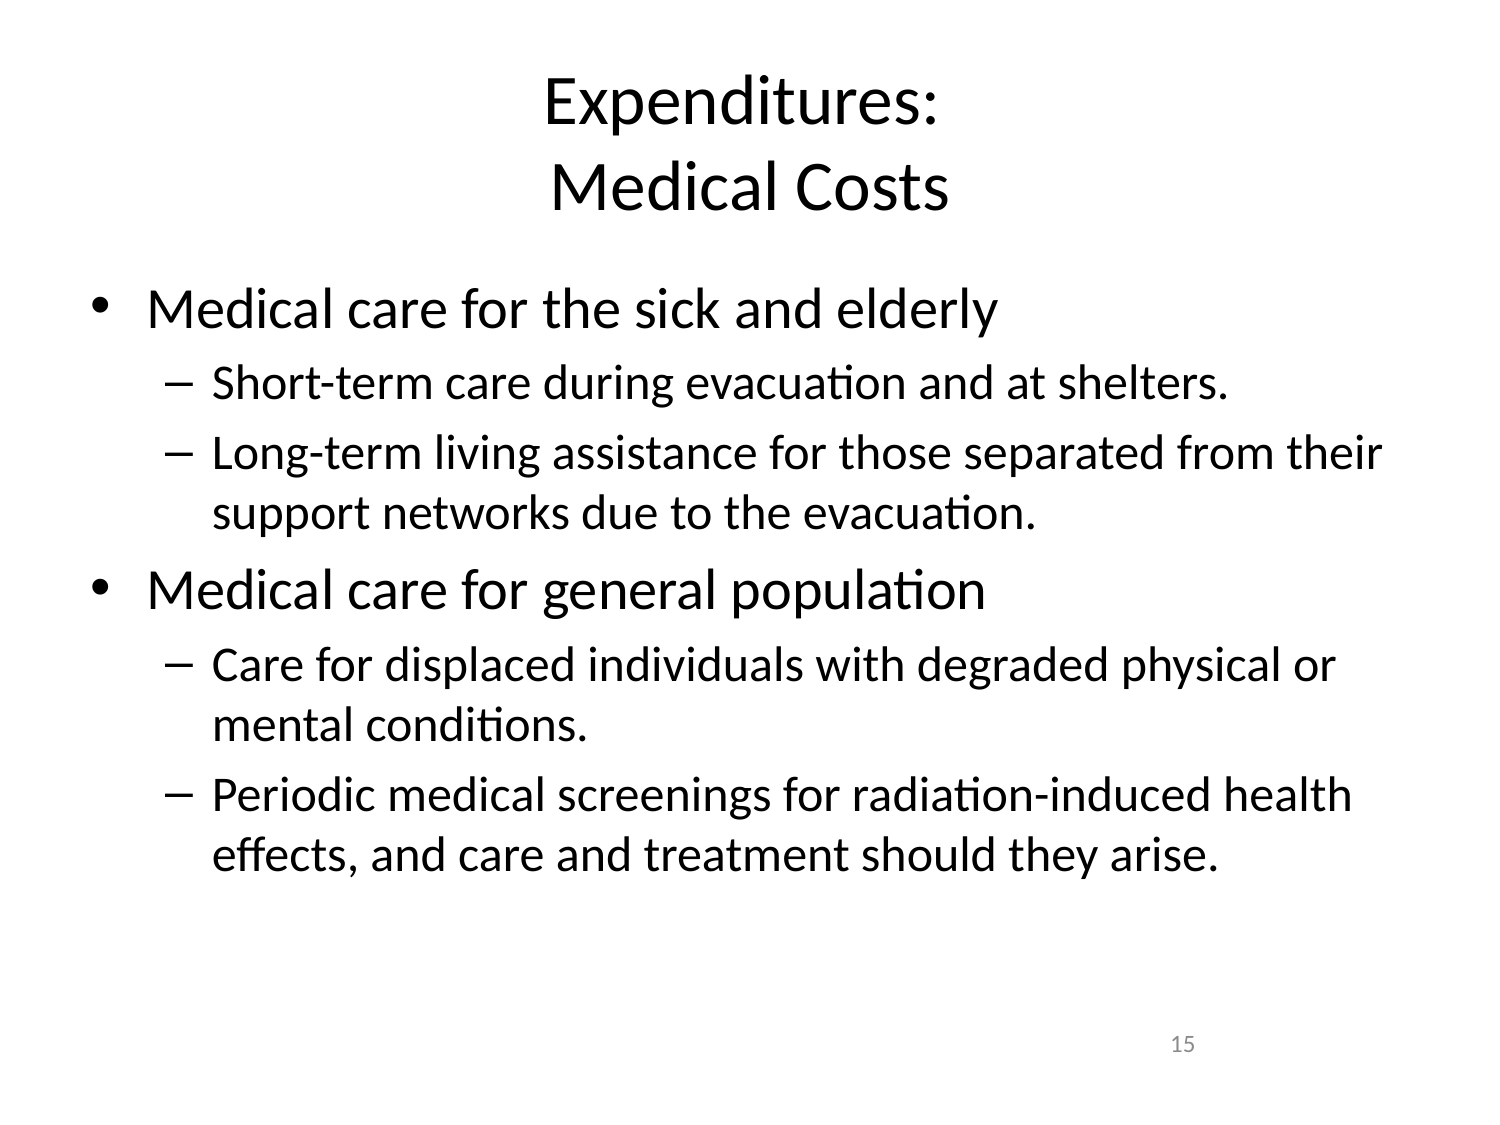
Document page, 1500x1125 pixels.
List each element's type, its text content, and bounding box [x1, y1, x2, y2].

title Expenditures: Medical Costs [75, 45, 1425, 233]
slide_number 15 [1030, 1012, 1211, 1073]
list Medical care for the sick and elderly Short-term care during evacuation and at shelters. Long-term living assistance for those separated from their support networks due to the evacuation. Medical care for general population Care for displaced individuals with degraded physical or mental conditions. Periodic medical screenings for radiation-induced health effects, and care and treatment should they arise. [75, 262, 1425, 1005]
